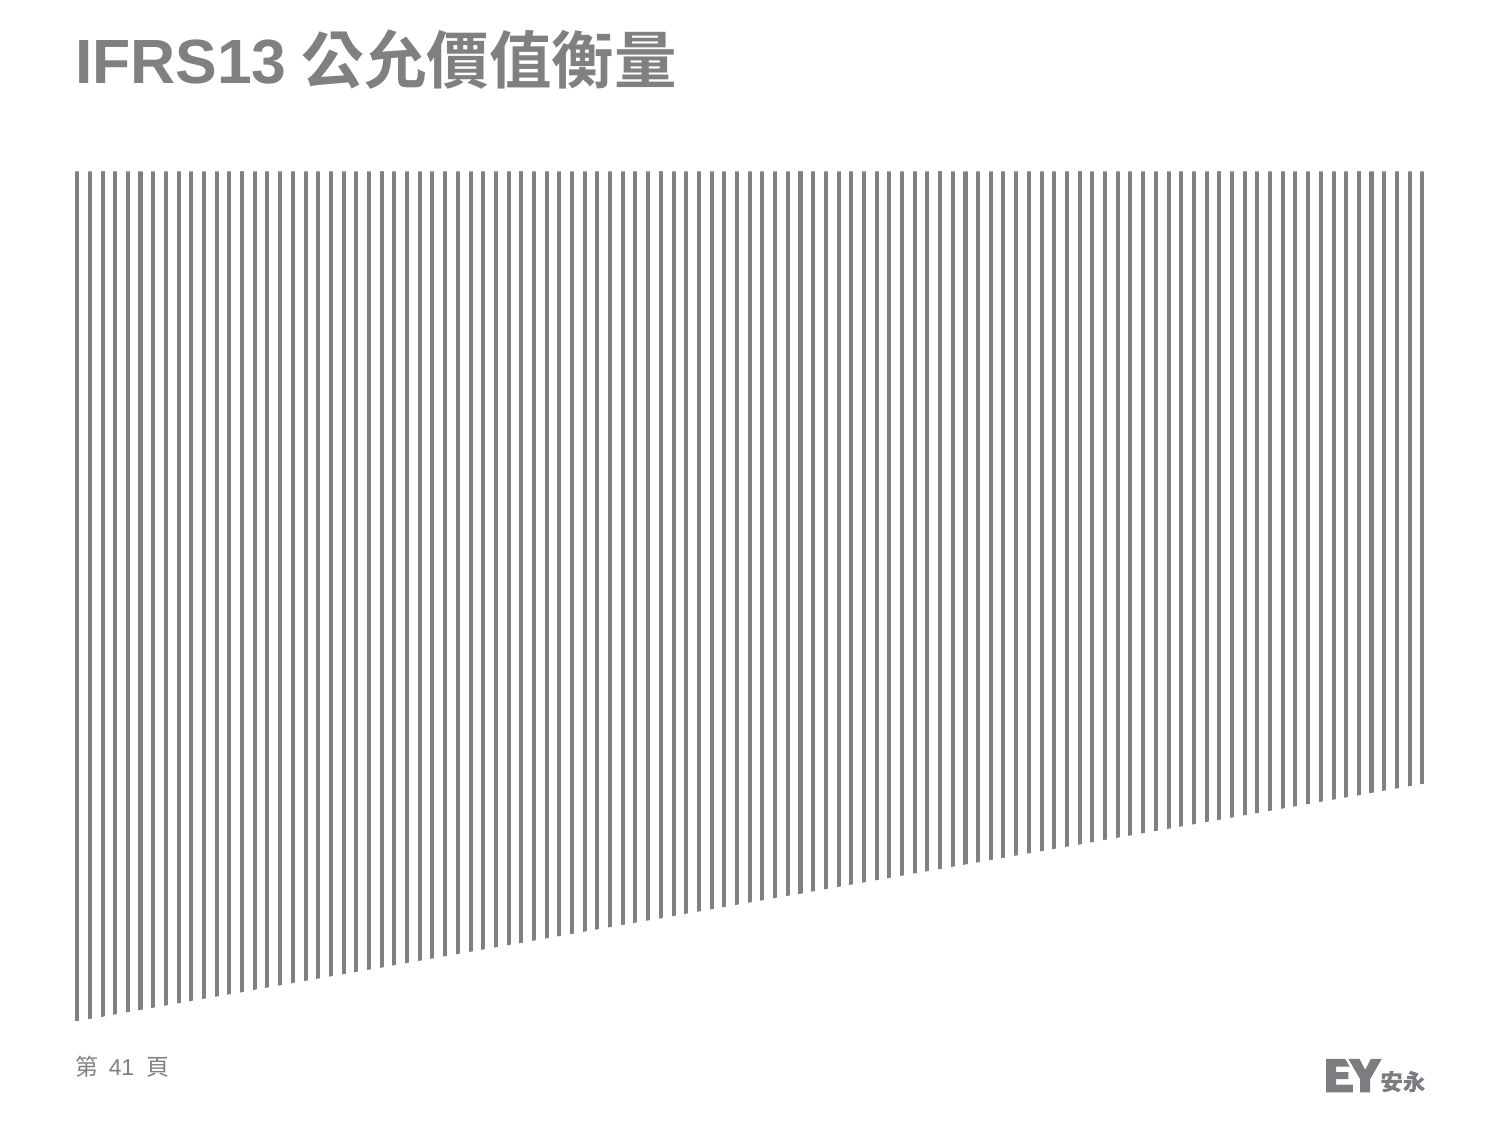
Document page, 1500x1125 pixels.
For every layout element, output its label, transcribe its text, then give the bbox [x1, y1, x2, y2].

title IFRS13公允價值衡量 [74, 32, 1426, 166]
